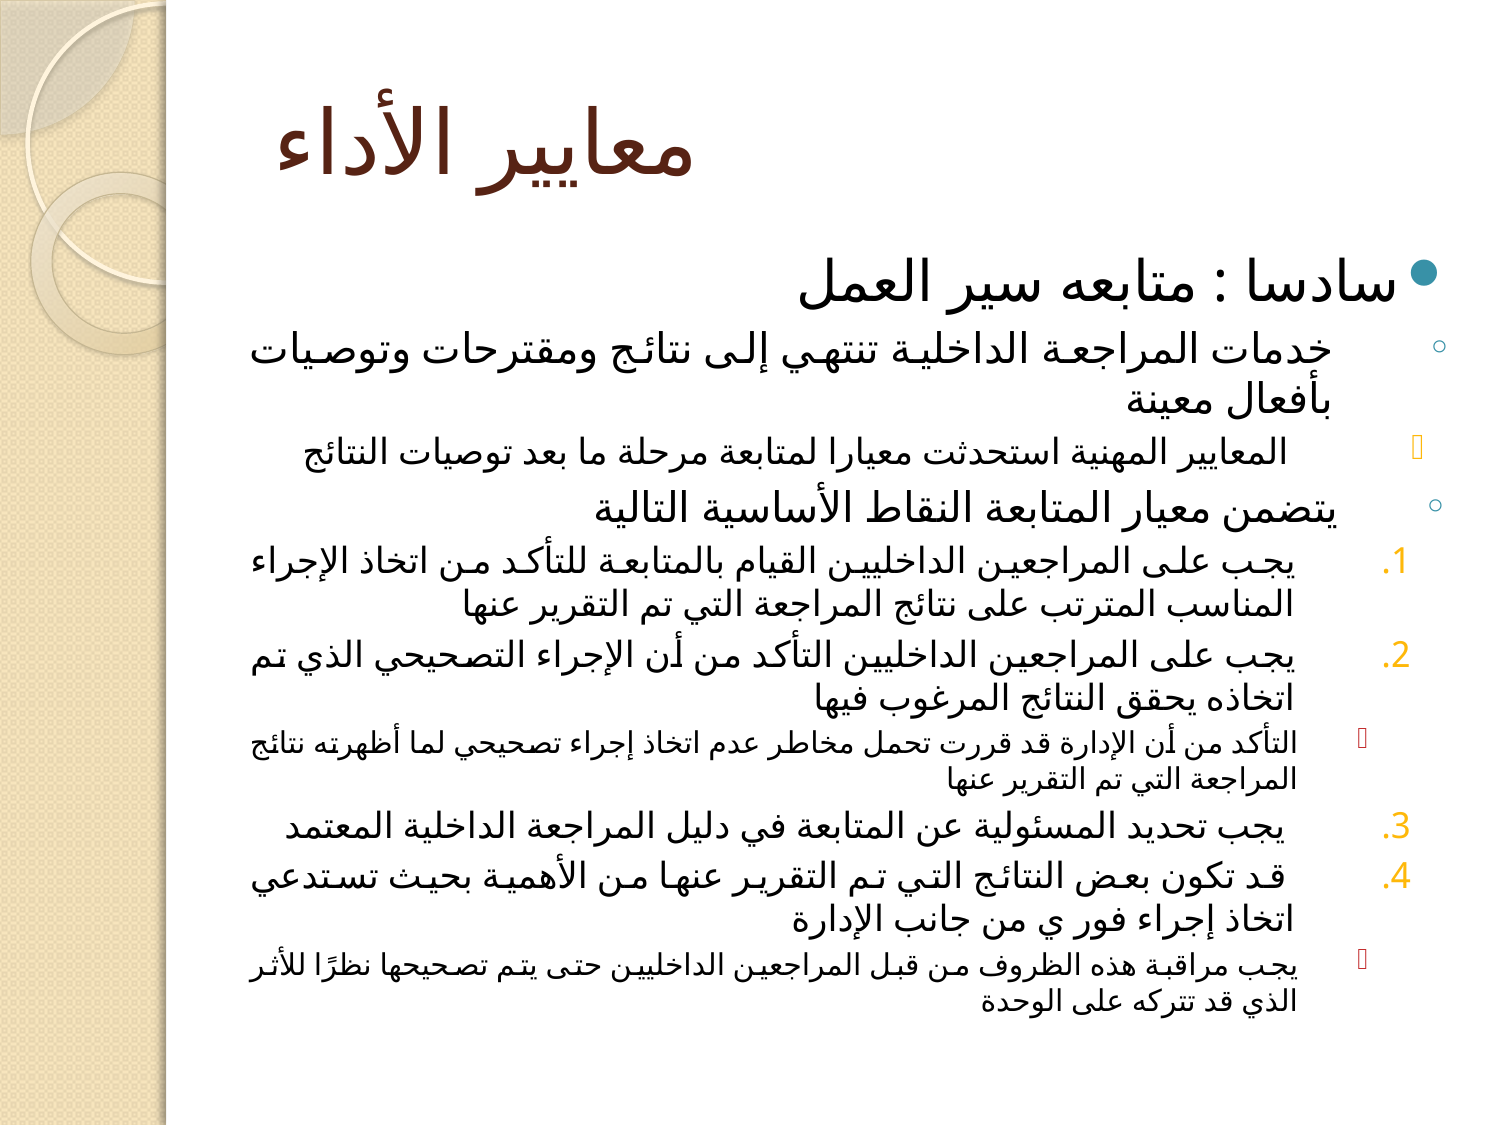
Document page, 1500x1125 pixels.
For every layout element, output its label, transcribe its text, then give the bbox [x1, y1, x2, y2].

list سادسا : متابعه سير العمل خدمات المراجعة الداخلية تنتهي إلى نتائج ومقترحات وتوصيات بأفعال معينة المعايير المهنية استحدثت معيارا لمتابعة مرحلة ما بعد توصيات النتائج يتضمن معيار المتابعة النقاط الأساسية التالية يجب على المراجعين الداخليين القيام بالمتابعة للتأكد من اتخاذ الإجراء المناسب المترتب على نتائج المراجعة التي تم التقرير عنها يجب على المراجعين الداخليين التأكد من أن الإجراء التصحيحي الذي تم اتخاذه يحقق النتائج المرغوب فيها التأكد من أن الإدارة قد قررت تحمل مخاطر عدم اتخاذ إجراء تصحيحي لما أظهرته نتائج المراجعة التي تم التقرير عنها يجب تحديد المسئولية عن المتابعة في دليل المراجعة الداخلية المعتمد قد تكون بعض النتائج التي تم التقرير عنها من الأهمية بحيث تستدعي اتخاذ إجراء فور ي من جانب الإدارة يجب مراقبة هذه الظروف من قبل المراجعين الداخليين حتى يتم تصحيحها نظرًا للأثر الذي قد تتركه على الوحدة [235, 237, 1466, 1025]
title معايير الأداء [235, 45, 1466, 233]
